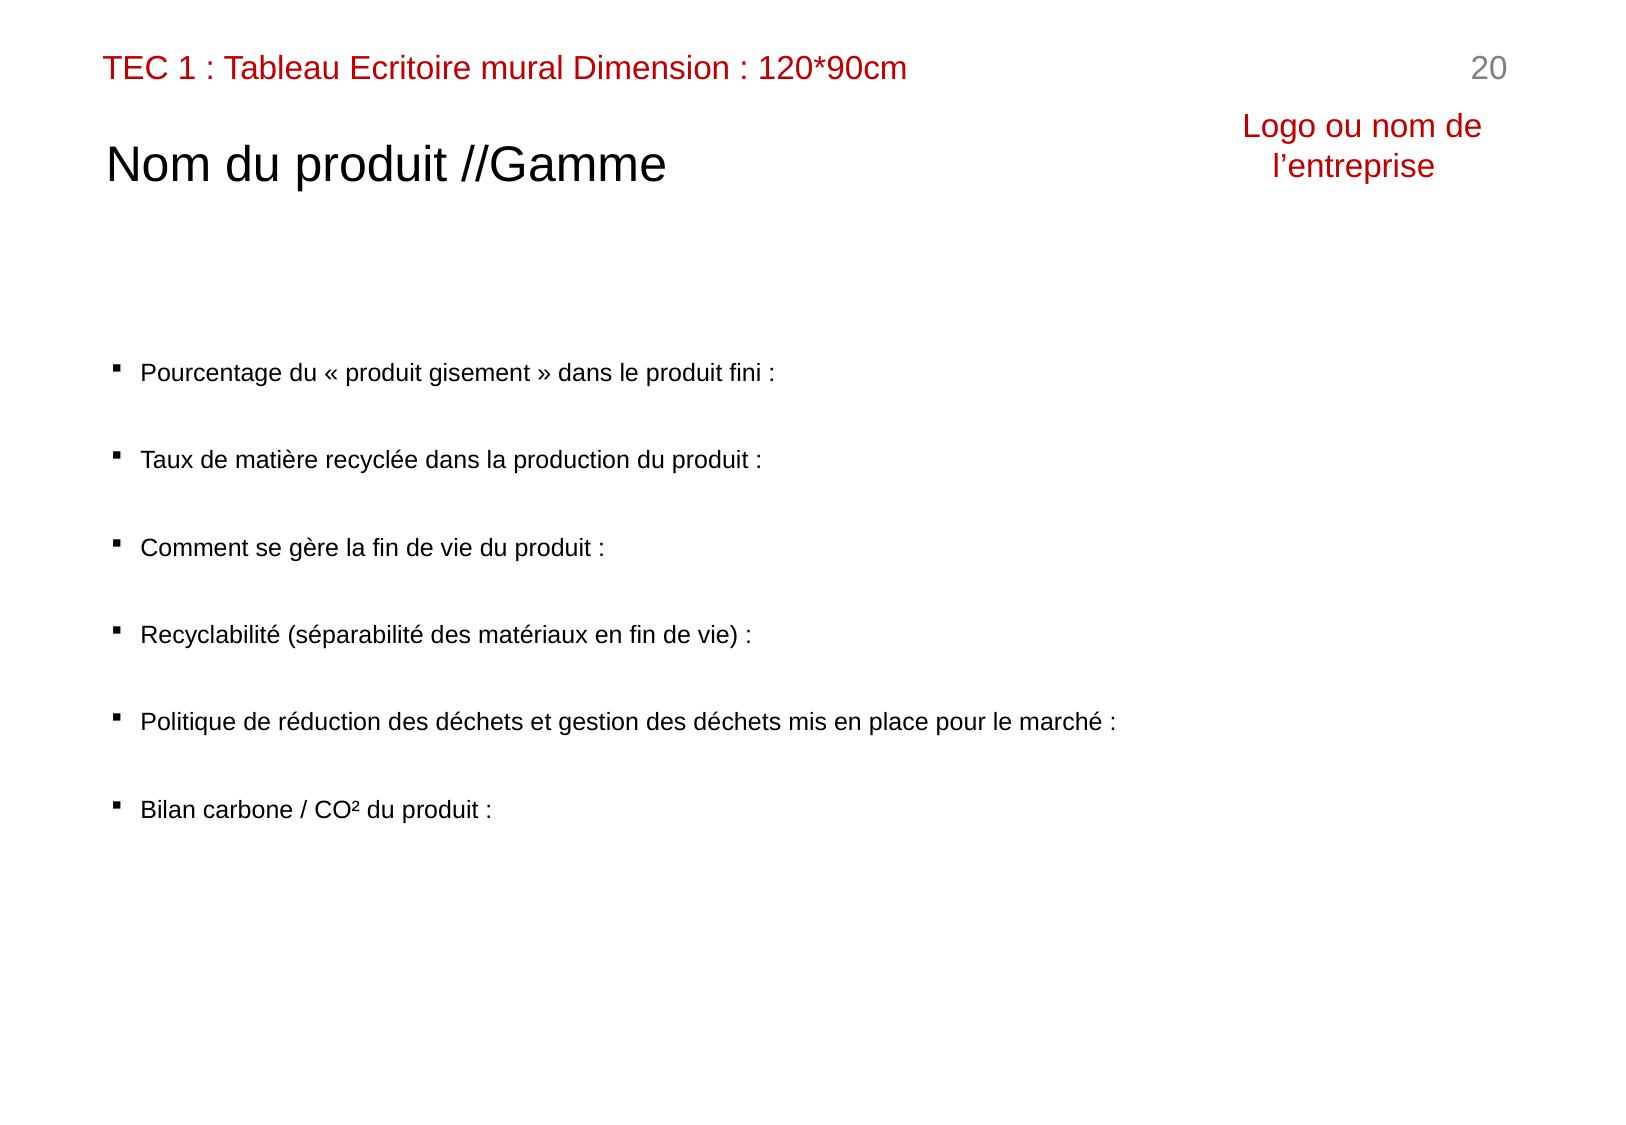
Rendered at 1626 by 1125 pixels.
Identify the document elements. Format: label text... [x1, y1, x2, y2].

slide_number 20 [1426, 19, 1523, 91]
title TEC 1 : Tableau Ecritoire mural Dimension : 120*90cm [102, 19, 1426, 109]
text_box Pourcentage du « produit gisement » dans le produit fini : Taux de matière recyclée dans la production du produit : Comment se gère la fin de vie du produit : Recyclabilité (séparabilité des matériaux en fin de vie) : Politique de réduction des déchets et gestion des déchets mis en place pour le marché : Bilan carbone / CO² du produit : [81, 304, 1333, 1067]
list Nom du produit //Gamme [91, 109, 1523, 215]
text_box Logo ou nom de l’entreprise [1141, 91, 1567, 197]
